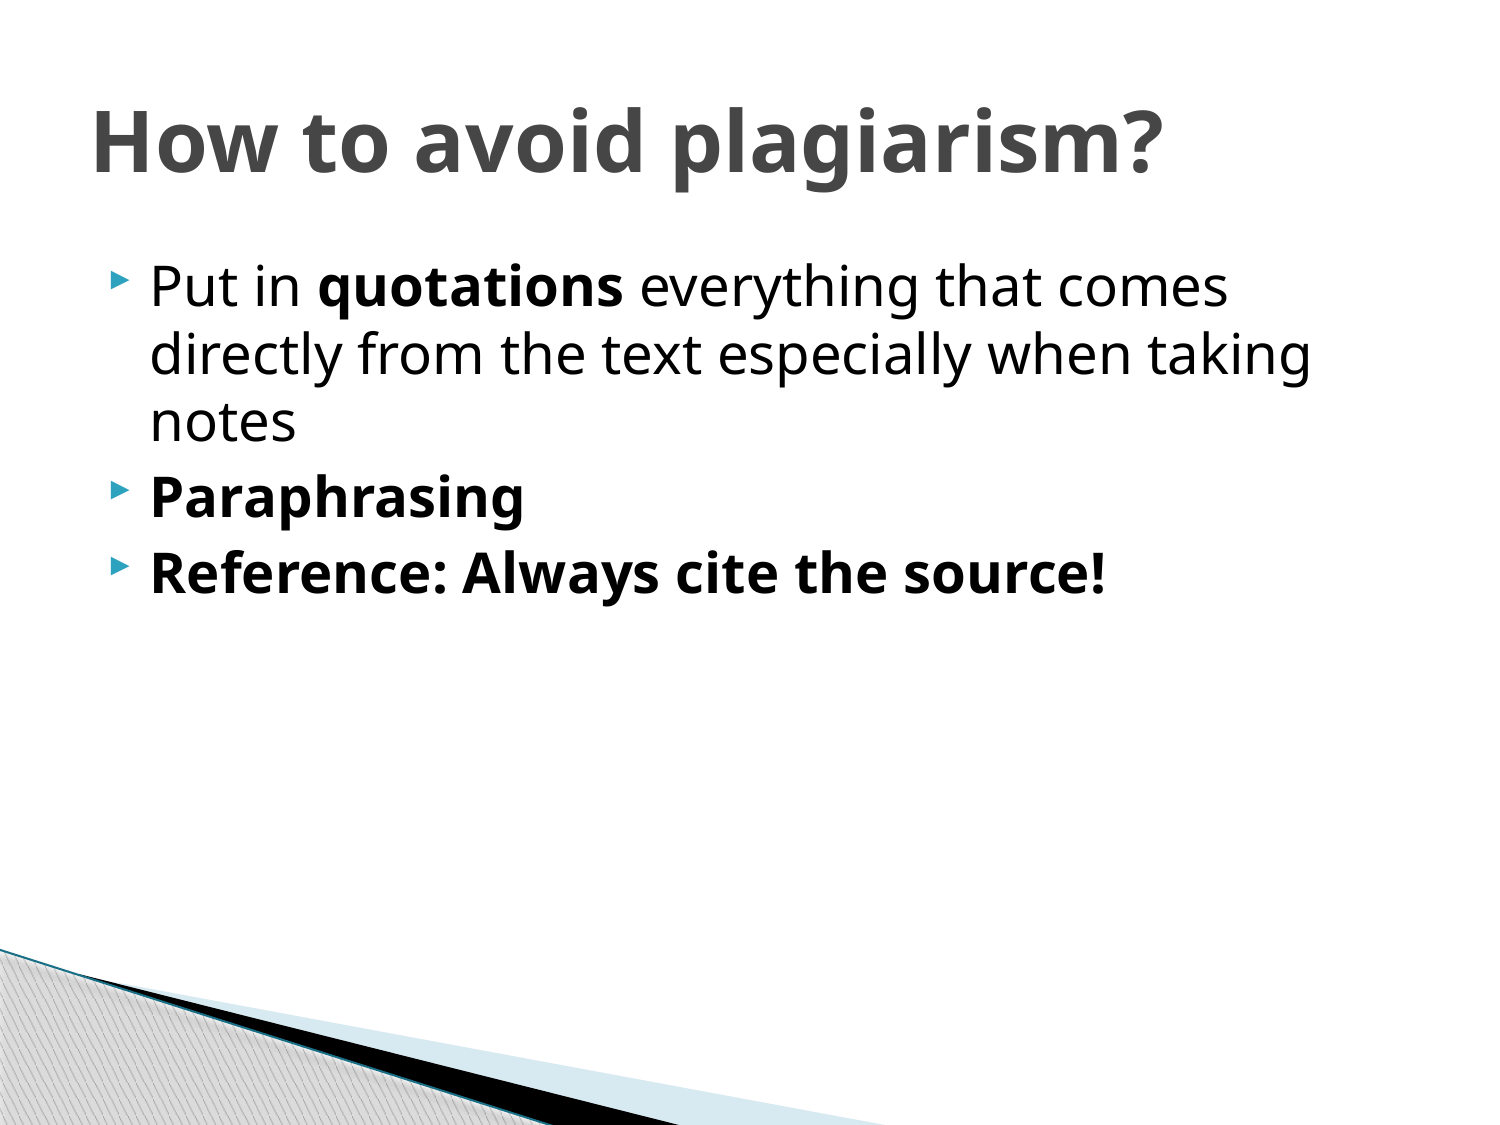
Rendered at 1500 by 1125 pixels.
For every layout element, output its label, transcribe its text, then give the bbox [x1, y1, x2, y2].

list Put in quotations everything that comes directly from the text especially when taking notes Paraphrasing Reference: Always cite the source! [75, 243, 1425, 986]
title How to avoid plagiarism? [75, 45, 1425, 233]
